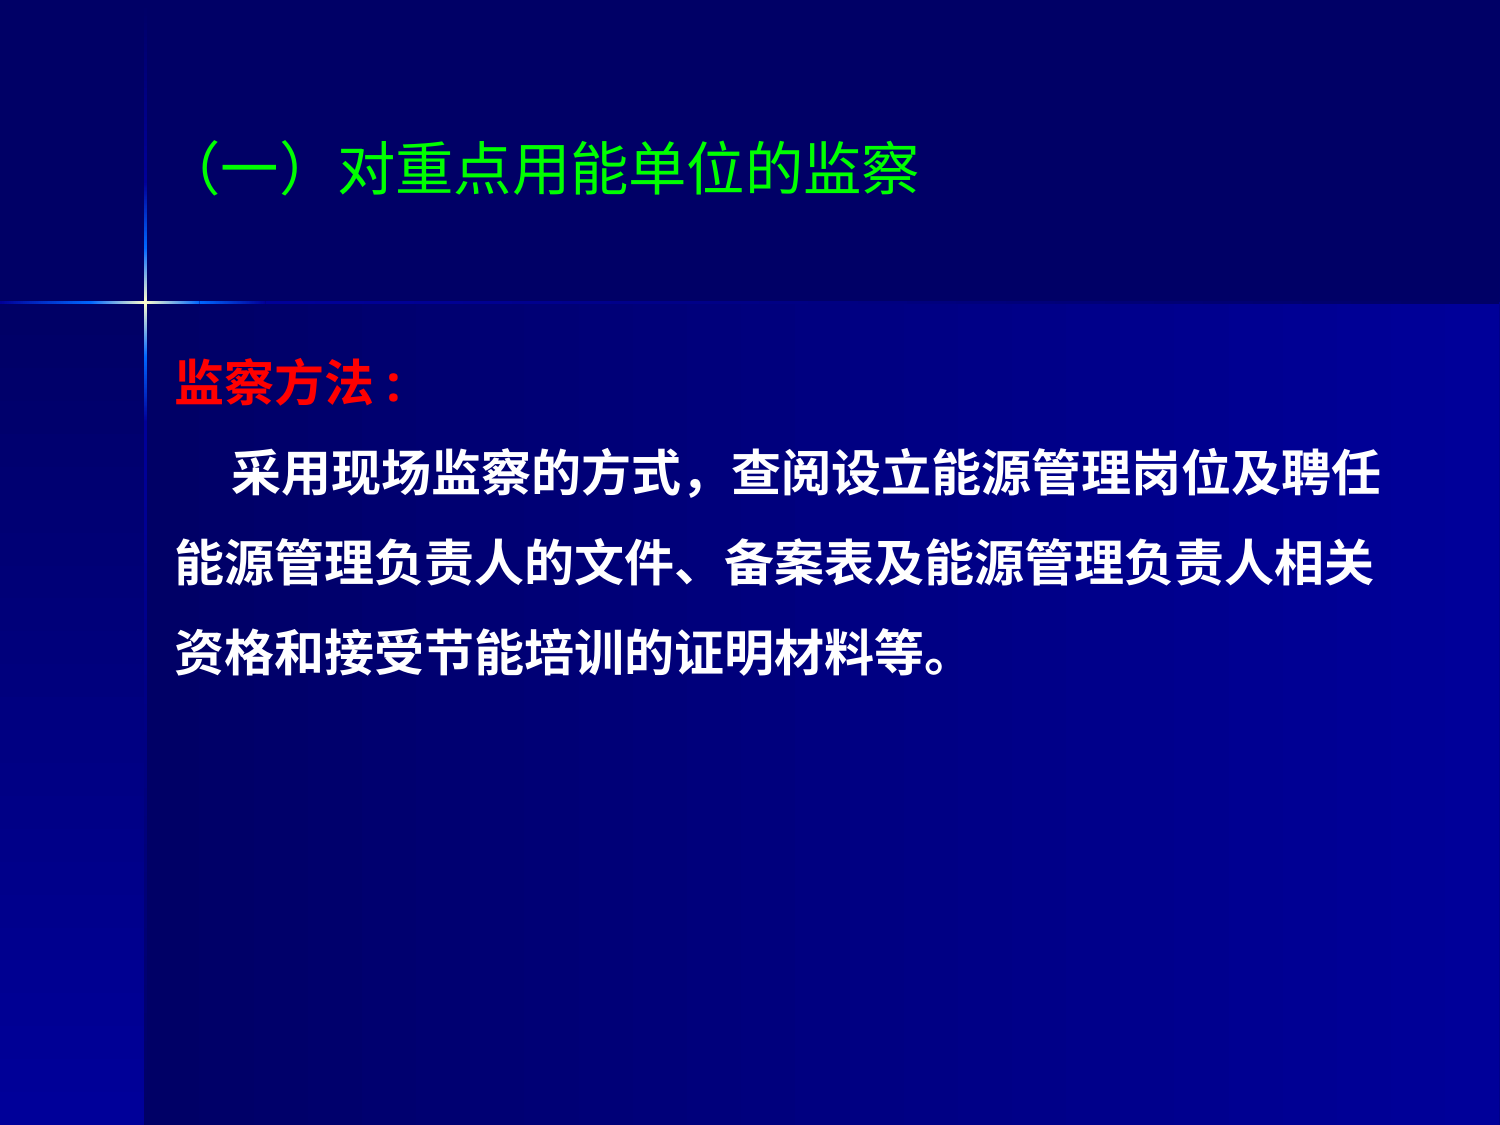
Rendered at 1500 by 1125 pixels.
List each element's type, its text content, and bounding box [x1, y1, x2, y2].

list 监察方法: 采用现场监察的方式，查阅设立能源管理岗位及聘任能源管理负责人的文件、备案表及能源管理负责人相关资格和接受节能培训的证明材料等。 [159, 314, 1413, 1001]
title （一）对重点用能单位的监察 [147, 49, 1460, 286]
